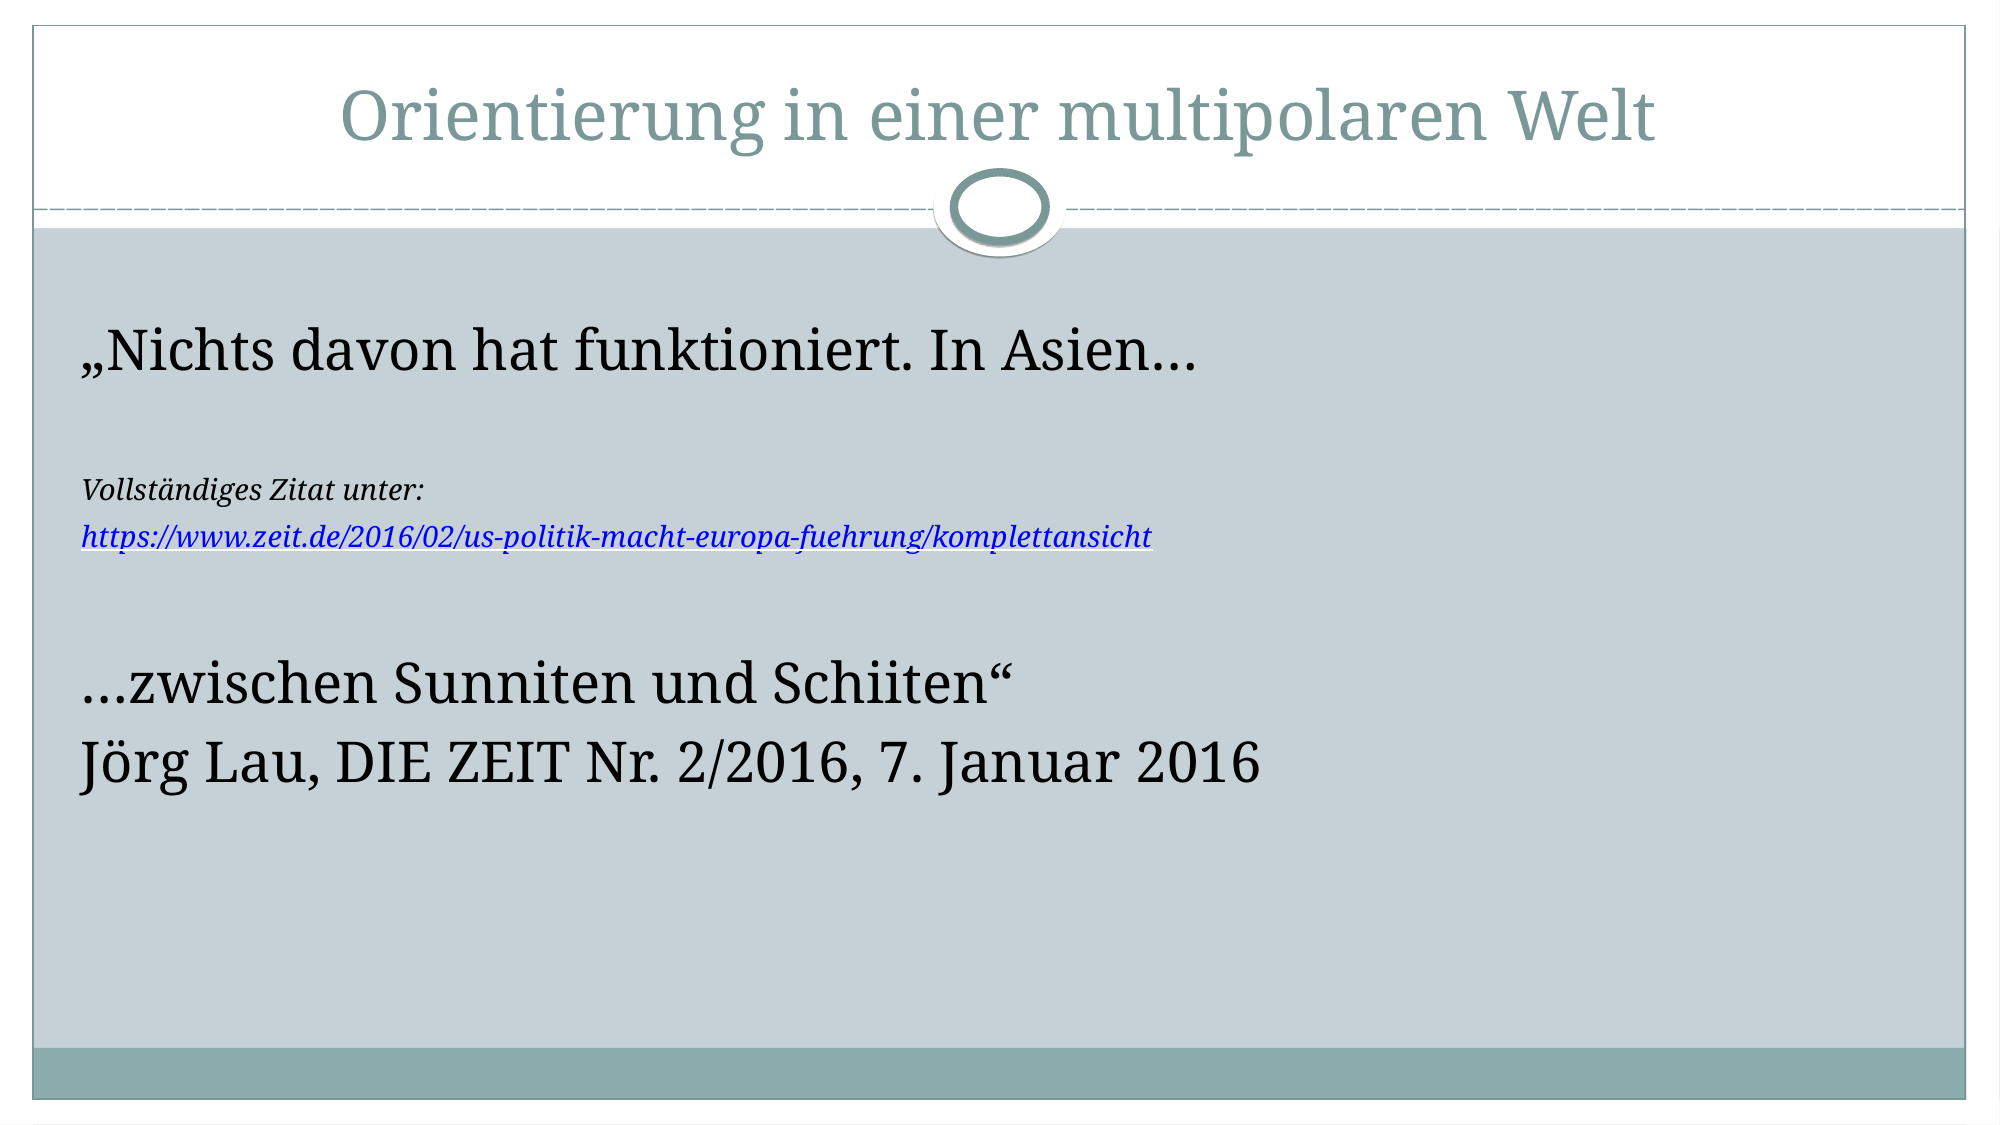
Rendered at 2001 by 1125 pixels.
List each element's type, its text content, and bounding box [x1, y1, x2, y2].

text_box Orientierung in einer multipolaren Welt [65, 37, 1933, 162]
text_box „Nichts davon hat funktioniert. In Asien… Vollständiges Zitat unter: https://www.zeit.de/2016/02/us-politik-macht-europa-fuehrung/komplettansicht …zwischen Sunniten und Schiiten“ Jörg Lau, DIE ZEIT Nr. 2/2016, 7. Januar 2016 [66, 250, 1926, 1001]
